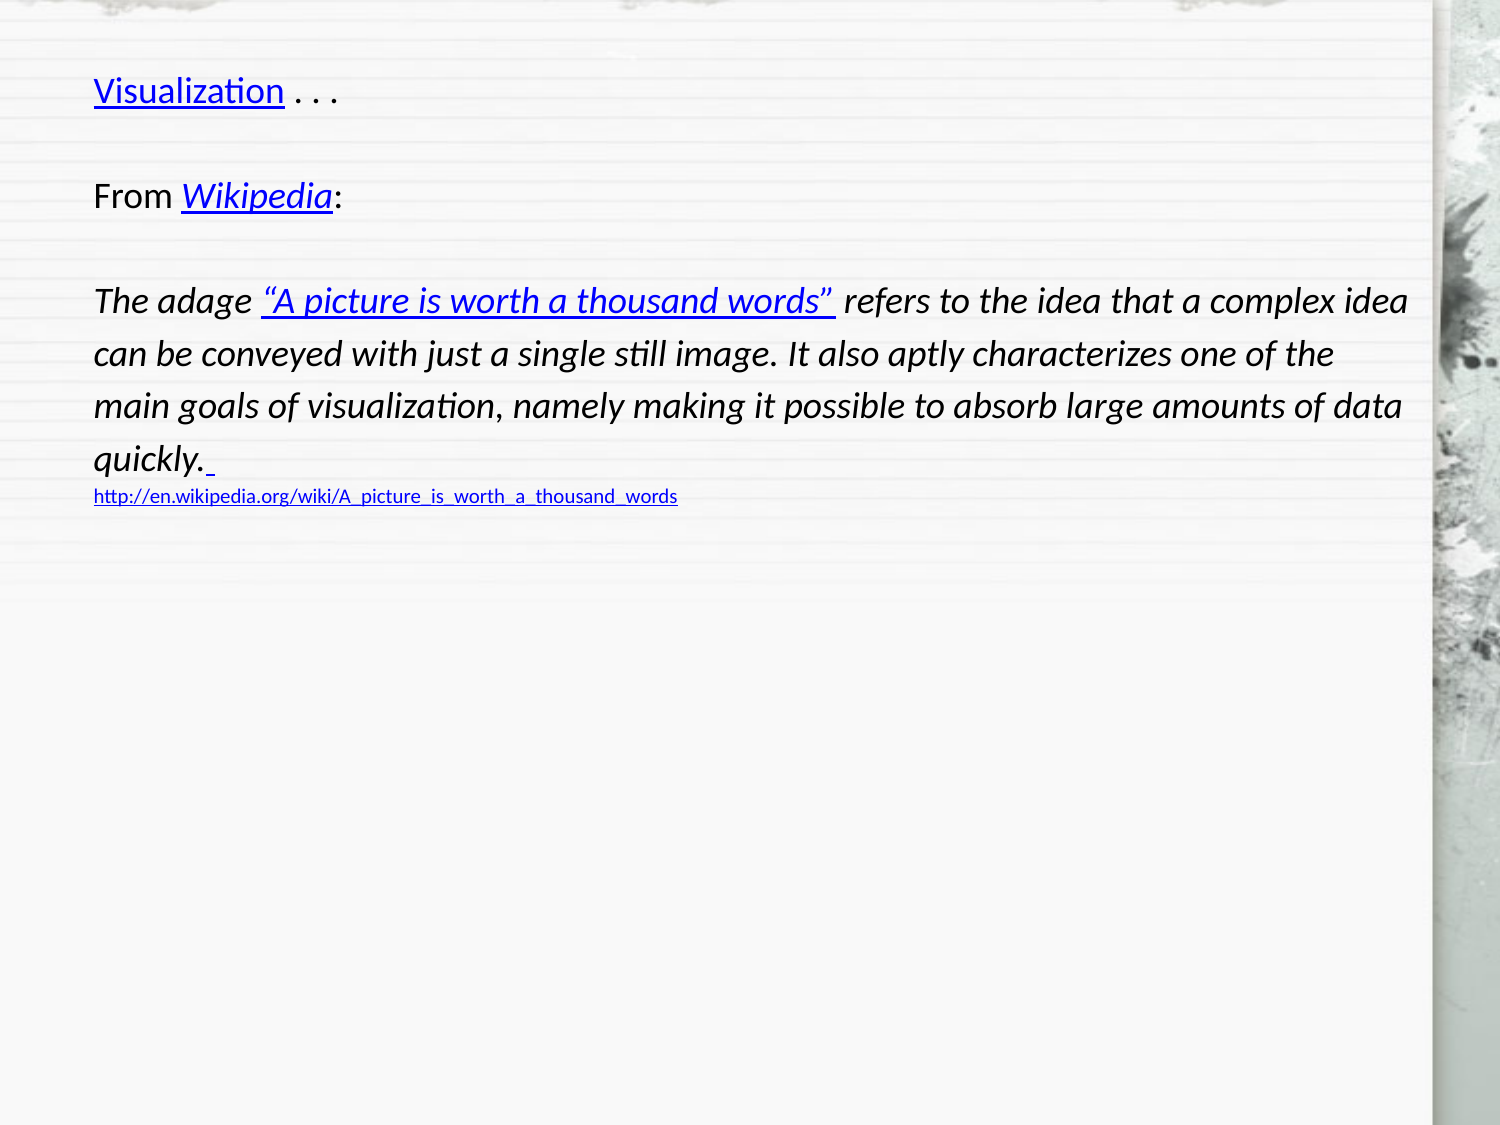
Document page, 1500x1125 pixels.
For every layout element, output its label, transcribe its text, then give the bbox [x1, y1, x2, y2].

picture [0, 0, 1500, 1125]
list Visualization . . . From Wikipedia: The adage “A picture is worth a thousand words” refers to the idea that a complex idea can be conveyed with just a single still image. It also aptly characterizes one of the main goals of visualization, namely making it possible to absorb large amounts of data quickly. http://en.wikipedia.org/wiki/A_picture_is_worth_a_thousand_words [78, 58, 1429, 1035]
